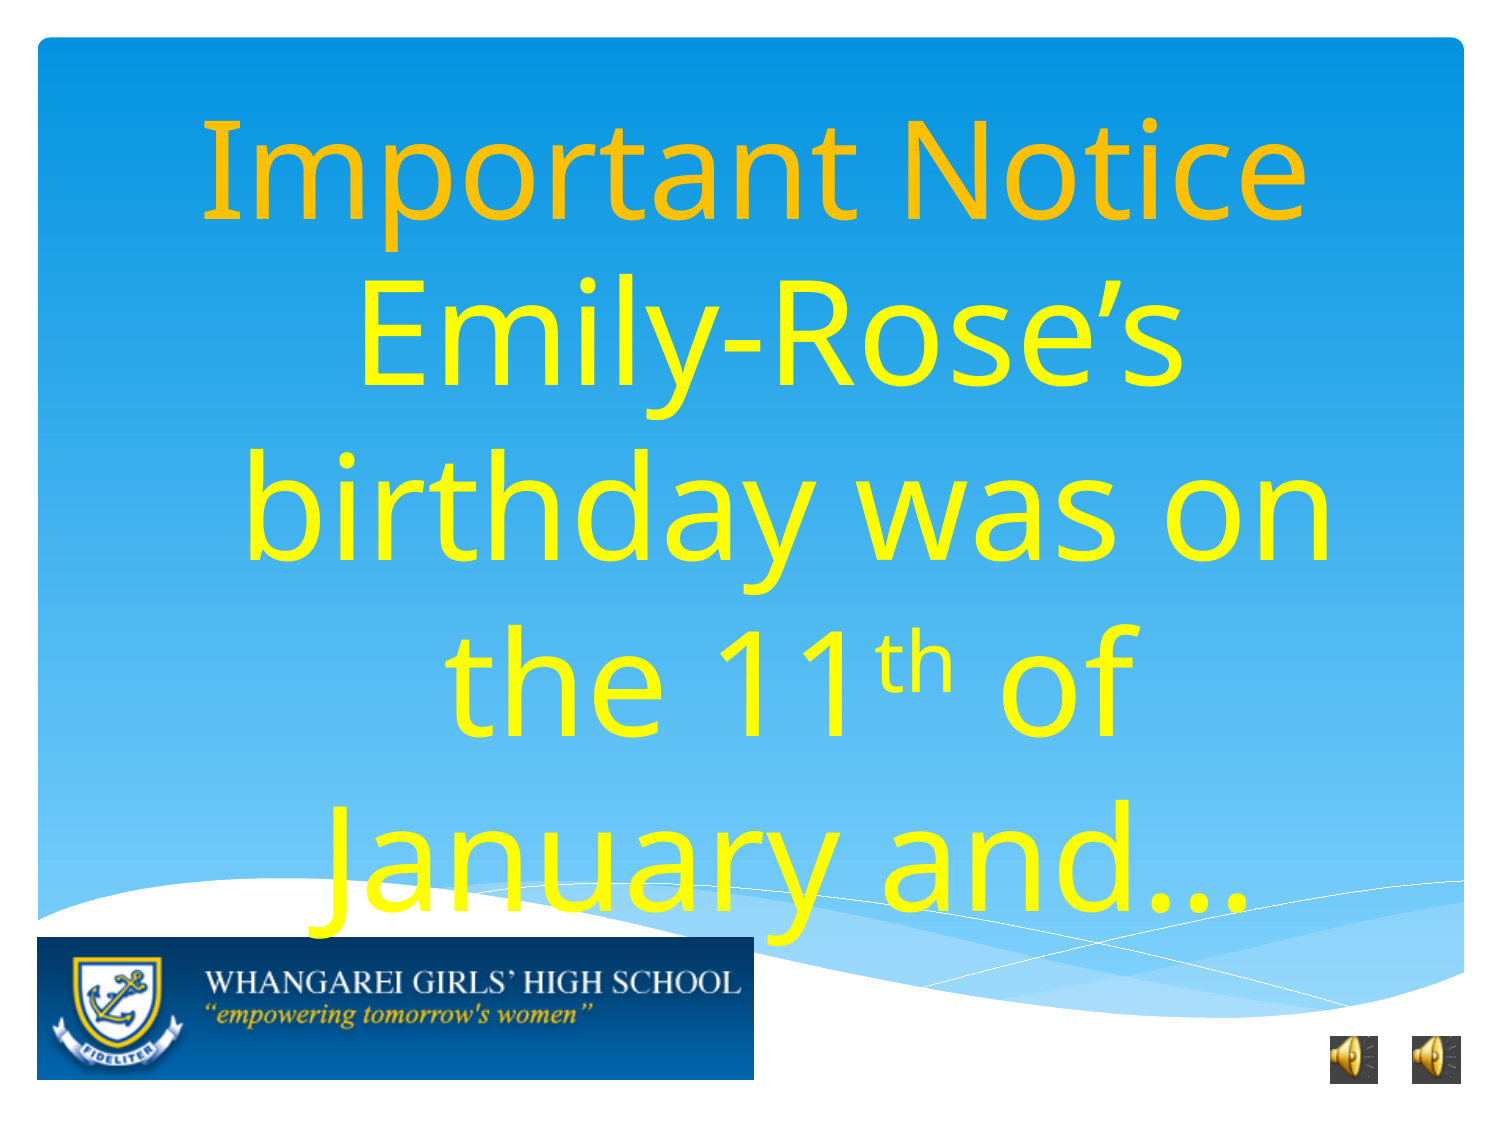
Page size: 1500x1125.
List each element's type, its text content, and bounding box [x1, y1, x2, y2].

picture [1411, 1034, 1462, 1086]
text_box Emily-Rose’s birthday was on the 11th of January and… [149, 231, 1391, 963]
text_box Important Notice [149, 37, 1362, 255]
picture [1328, 1034, 1380, 1086]
picture [37, 937, 754, 1080]
